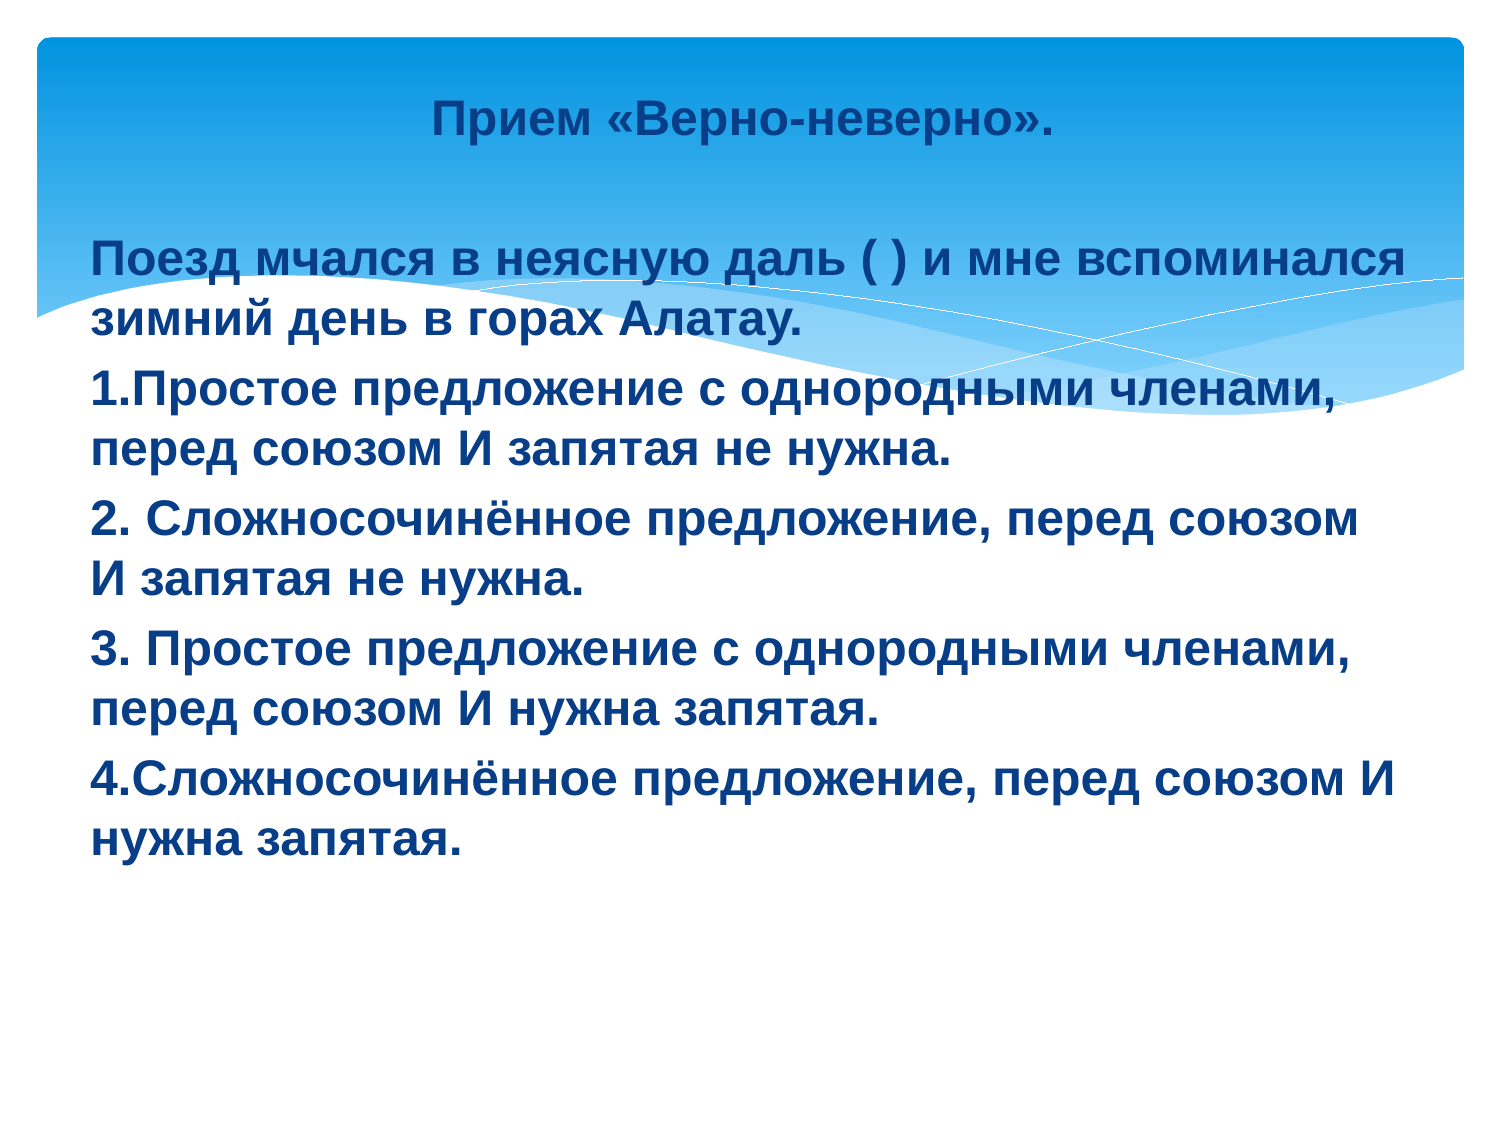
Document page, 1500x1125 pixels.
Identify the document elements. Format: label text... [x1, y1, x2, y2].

list Прием «Верно-неверно». Поезд мчался в неясную даль ( ) и мне вспоминался зимний день в горах Алатау. 1.Простое предложение с однородными членами, перед союзом И запятая не нужна. 2. Сложносочинённое предложение, перед союзом И запятая не нужна. 3. Простое предложение с однородными членами, перед союзом И нужна запятая. 4.Сложносочинённое предложение, перед союзом И нужна запятая. [75, 78, 1425, 1005]
